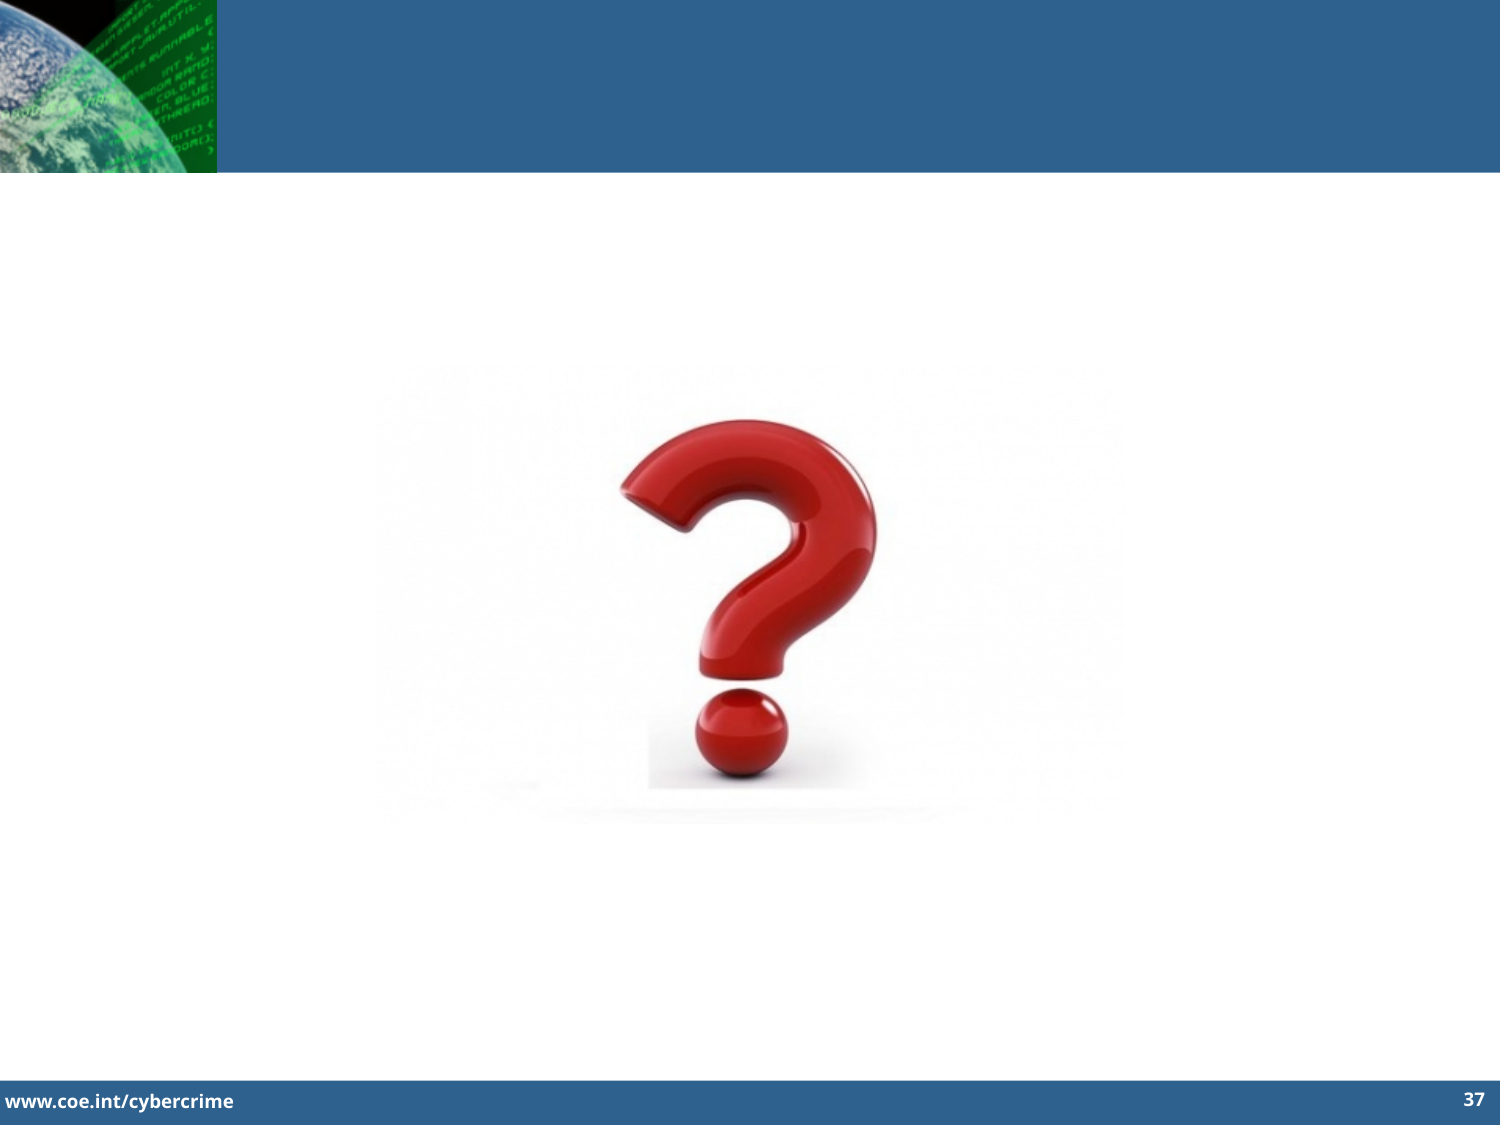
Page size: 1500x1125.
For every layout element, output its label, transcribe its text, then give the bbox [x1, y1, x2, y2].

slide_number 37 [1162, 1080, 1500, 1125]
picture [0, 0, 217, 173]
picture [375, 365, 1125, 824]
